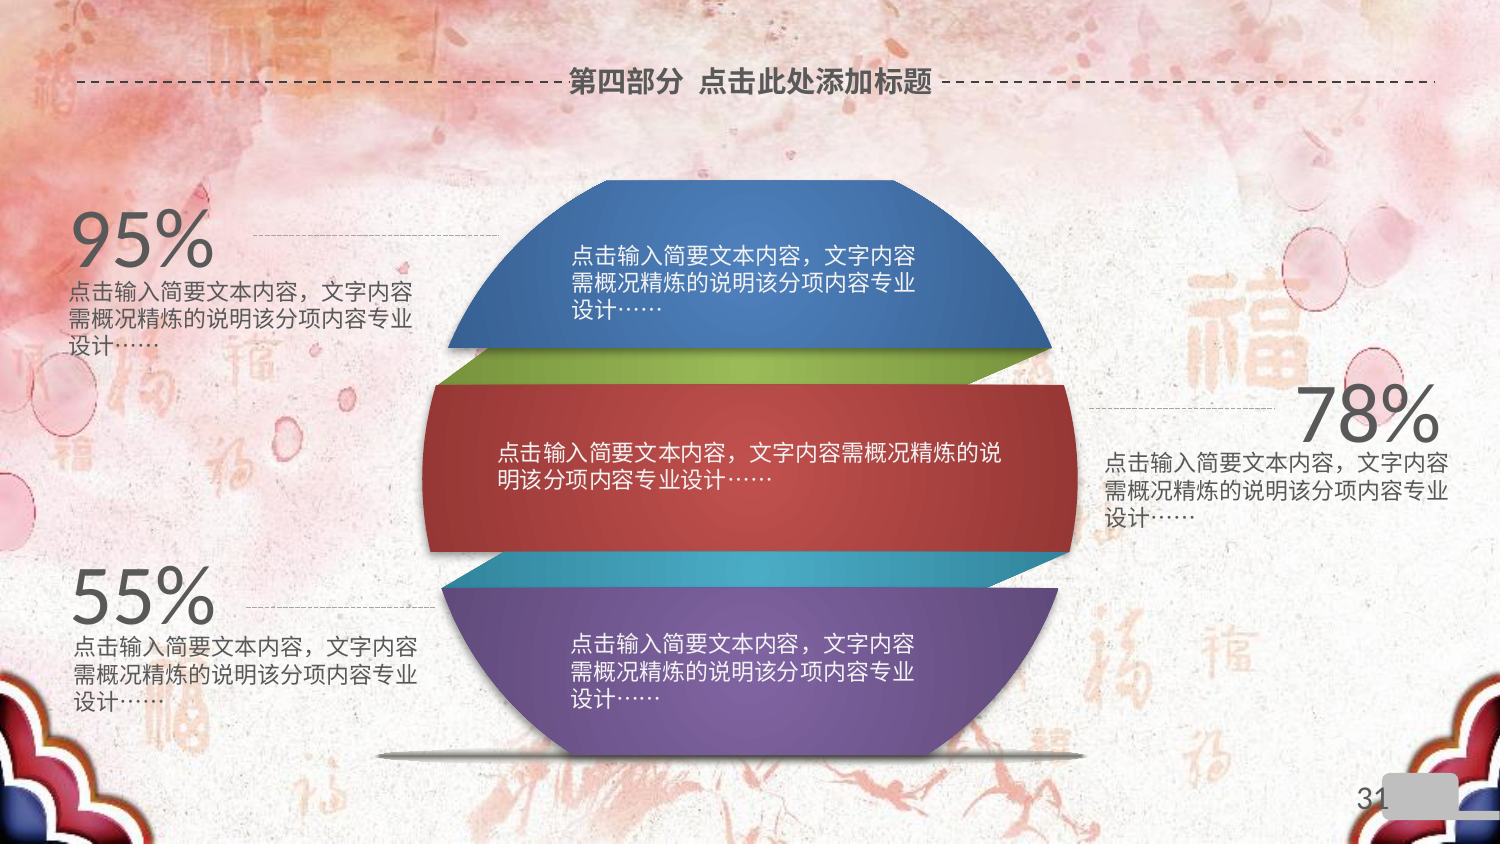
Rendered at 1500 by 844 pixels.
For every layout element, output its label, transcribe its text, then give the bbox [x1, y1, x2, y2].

text_box 点击输入简要文本内容，文字内容需概况精炼的说明该分项内容专业设计…… [62, 627, 441, 721]
text_box [935, 748, 1090, 764]
text_box [439, 360, 1025, 384]
text_box [443, 551, 1070, 587]
title 第四部分 点击此处添加标题 [18, 52, 1483, 110]
picture [0, 0, 1500, 844]
text_box [371, 747, 566, 765]
text_box 点击输入简要文本内容，文字内容需概况精炼的说明该分项内容专业设计…… [57, 271, 436, 366]
text_box 78% [1283, 351, 1454, 443]
text_box 55% [57, 533, 229, 647]
text_box 95% [57, 176, 228, 271]
text_box 点击输入简要文本内容，文字内容需概况精炼的说明该分项内容专业设计…… [557, 233, 947, 331]
text_box [441, 587, 1059, 755]
text_box 点击输入简要文本内容，文字内容需概况精炼的说明该分项内容专业设计…… [555, 622, 945, 720]
text_box 点击输入简要文本内容，文字内容需概况精炼的说明该分项内容专业设计…… [1093, 443, 1472, 537]
text_box 点击输入简要文本内容，文字内容需概况精炼的说明该分项内容专业设计…… [482, 431, 1018, 501]
text_box [447, 180, 1053, 348]
text_box [422, 384, 1078, 552]
